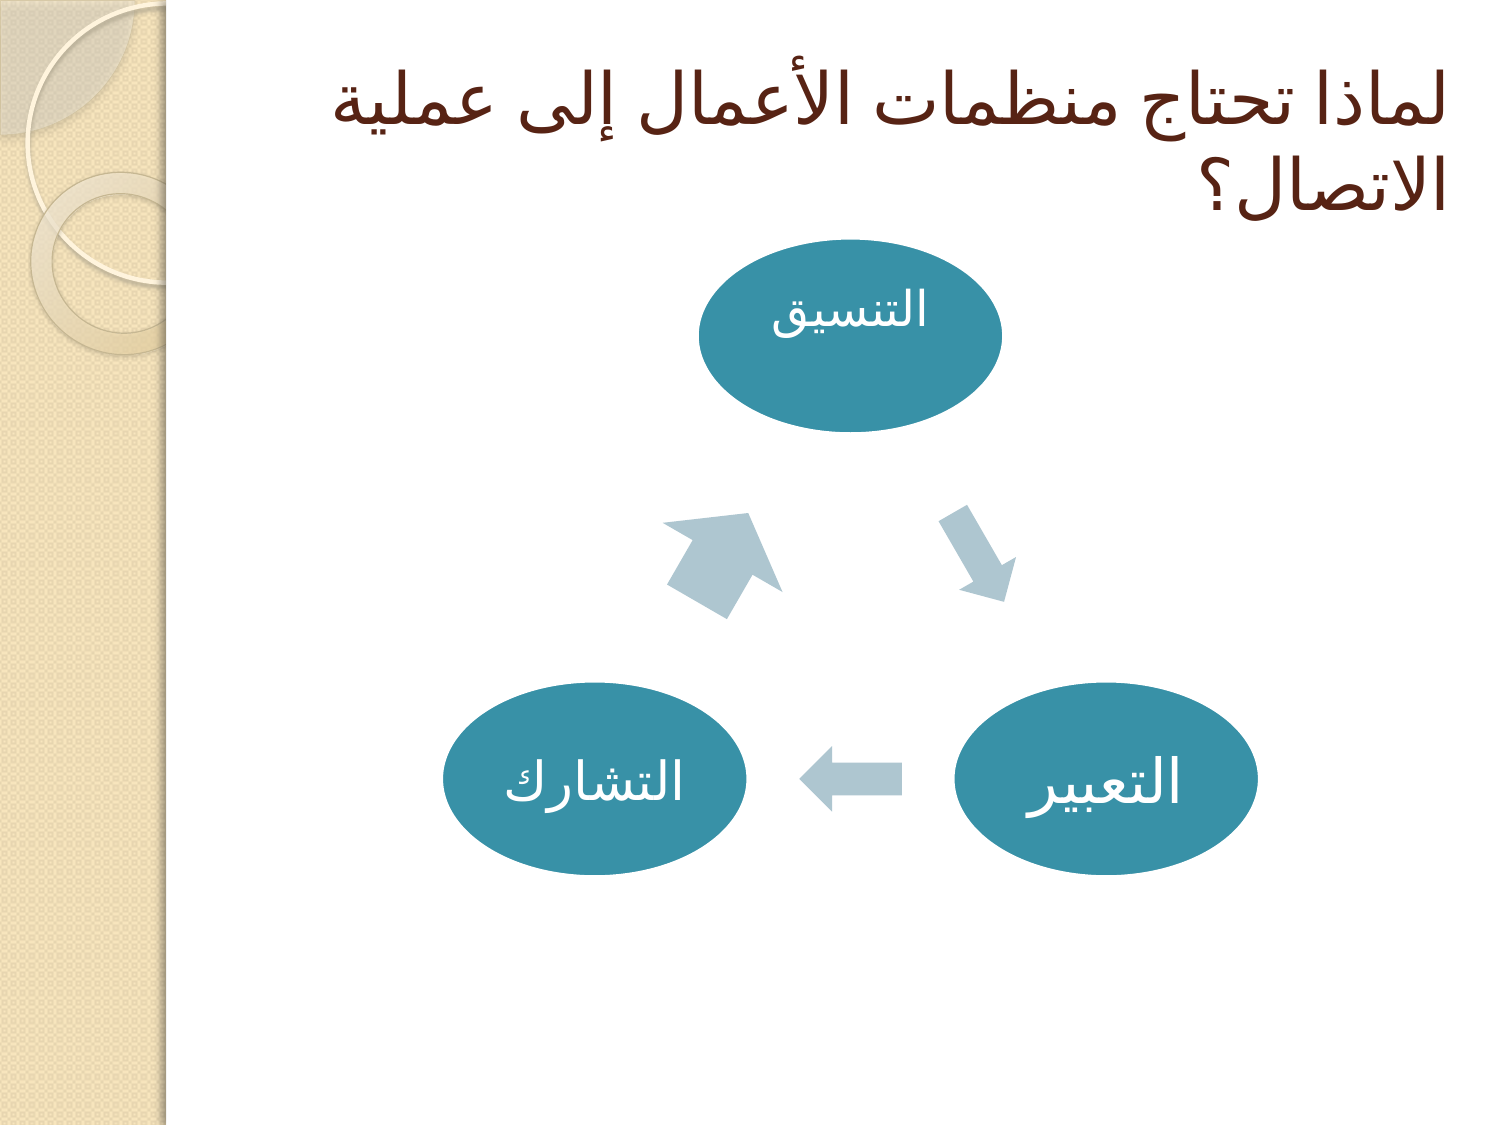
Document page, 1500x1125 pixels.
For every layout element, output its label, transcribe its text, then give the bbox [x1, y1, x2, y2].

title لماذا تحتاج منظمات الأعمال إلى عملية الاتصال؟ [235, 45, 1466, 233]
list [235, 237, 1466, 1026]
